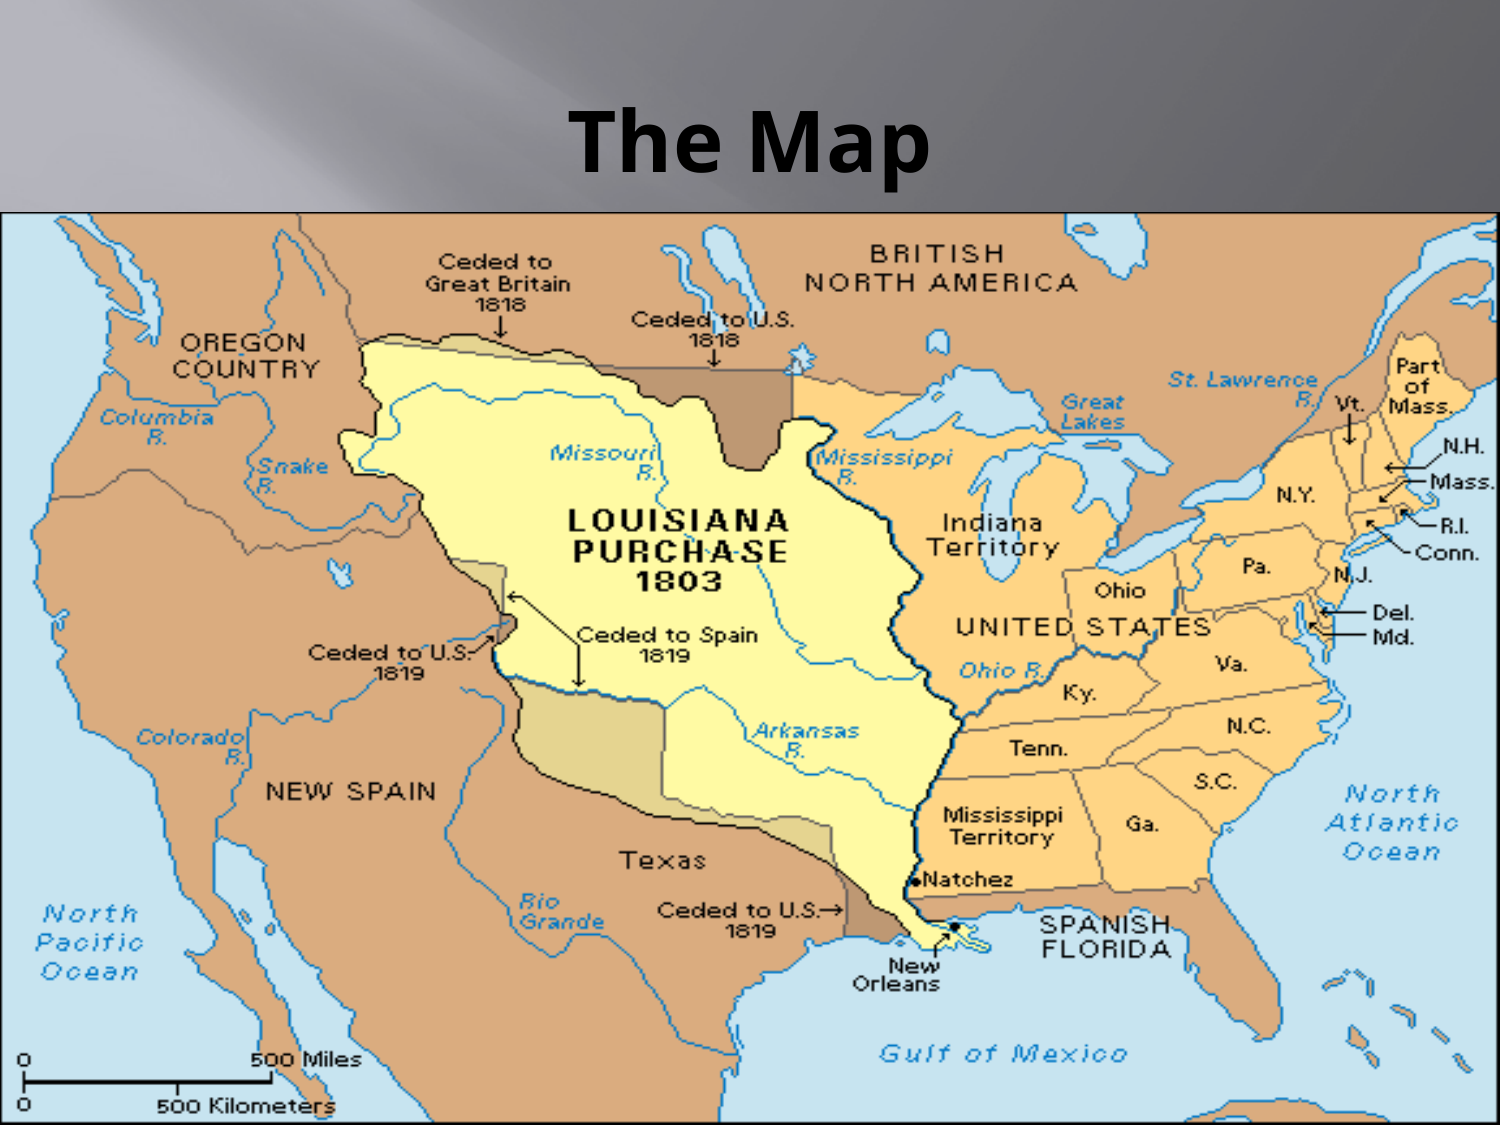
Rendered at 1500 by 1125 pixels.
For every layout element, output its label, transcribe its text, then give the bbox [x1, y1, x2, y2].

title The Map [75, 45, 1425, 212]
picture [0, 212, 1500, 1125]
